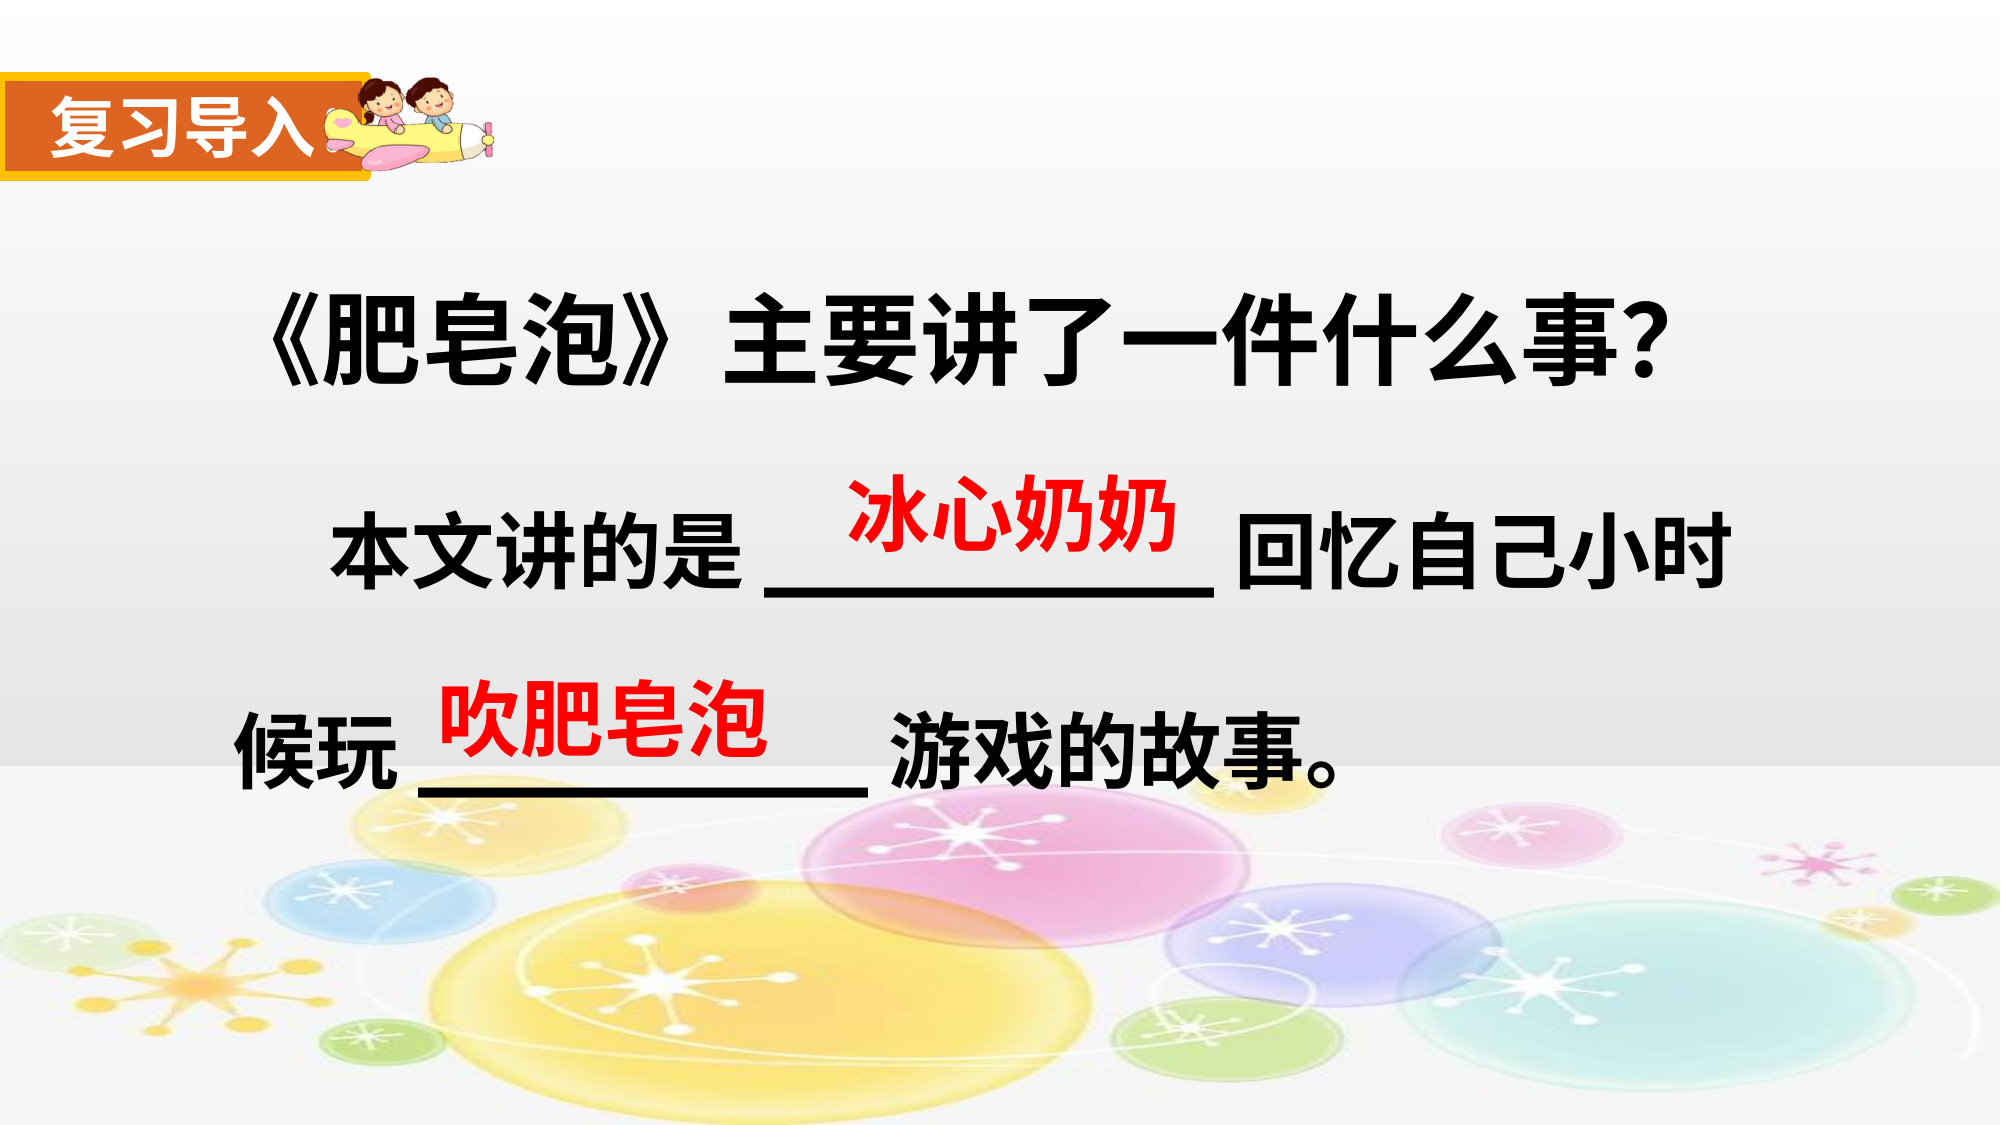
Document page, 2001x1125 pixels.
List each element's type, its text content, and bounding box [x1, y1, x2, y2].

picture [322, 54, 497, 194]
picture [0, 766, 2000, 1125]
text_box 复习导入： [0, 76, 322, 177]
text_box 冰心奶奶 [826, 452, 1345, 573]
text_box 本文讲的是_________回忆自己小时候玩_________游戏的故事。 [212, 389, 1768, 766]
text_box 吹肥皂泡 [417, 656, 970, 766]
text_box 《肥皂泡》主要讲了一件什么事？ [200, 231, 1852, 408]
